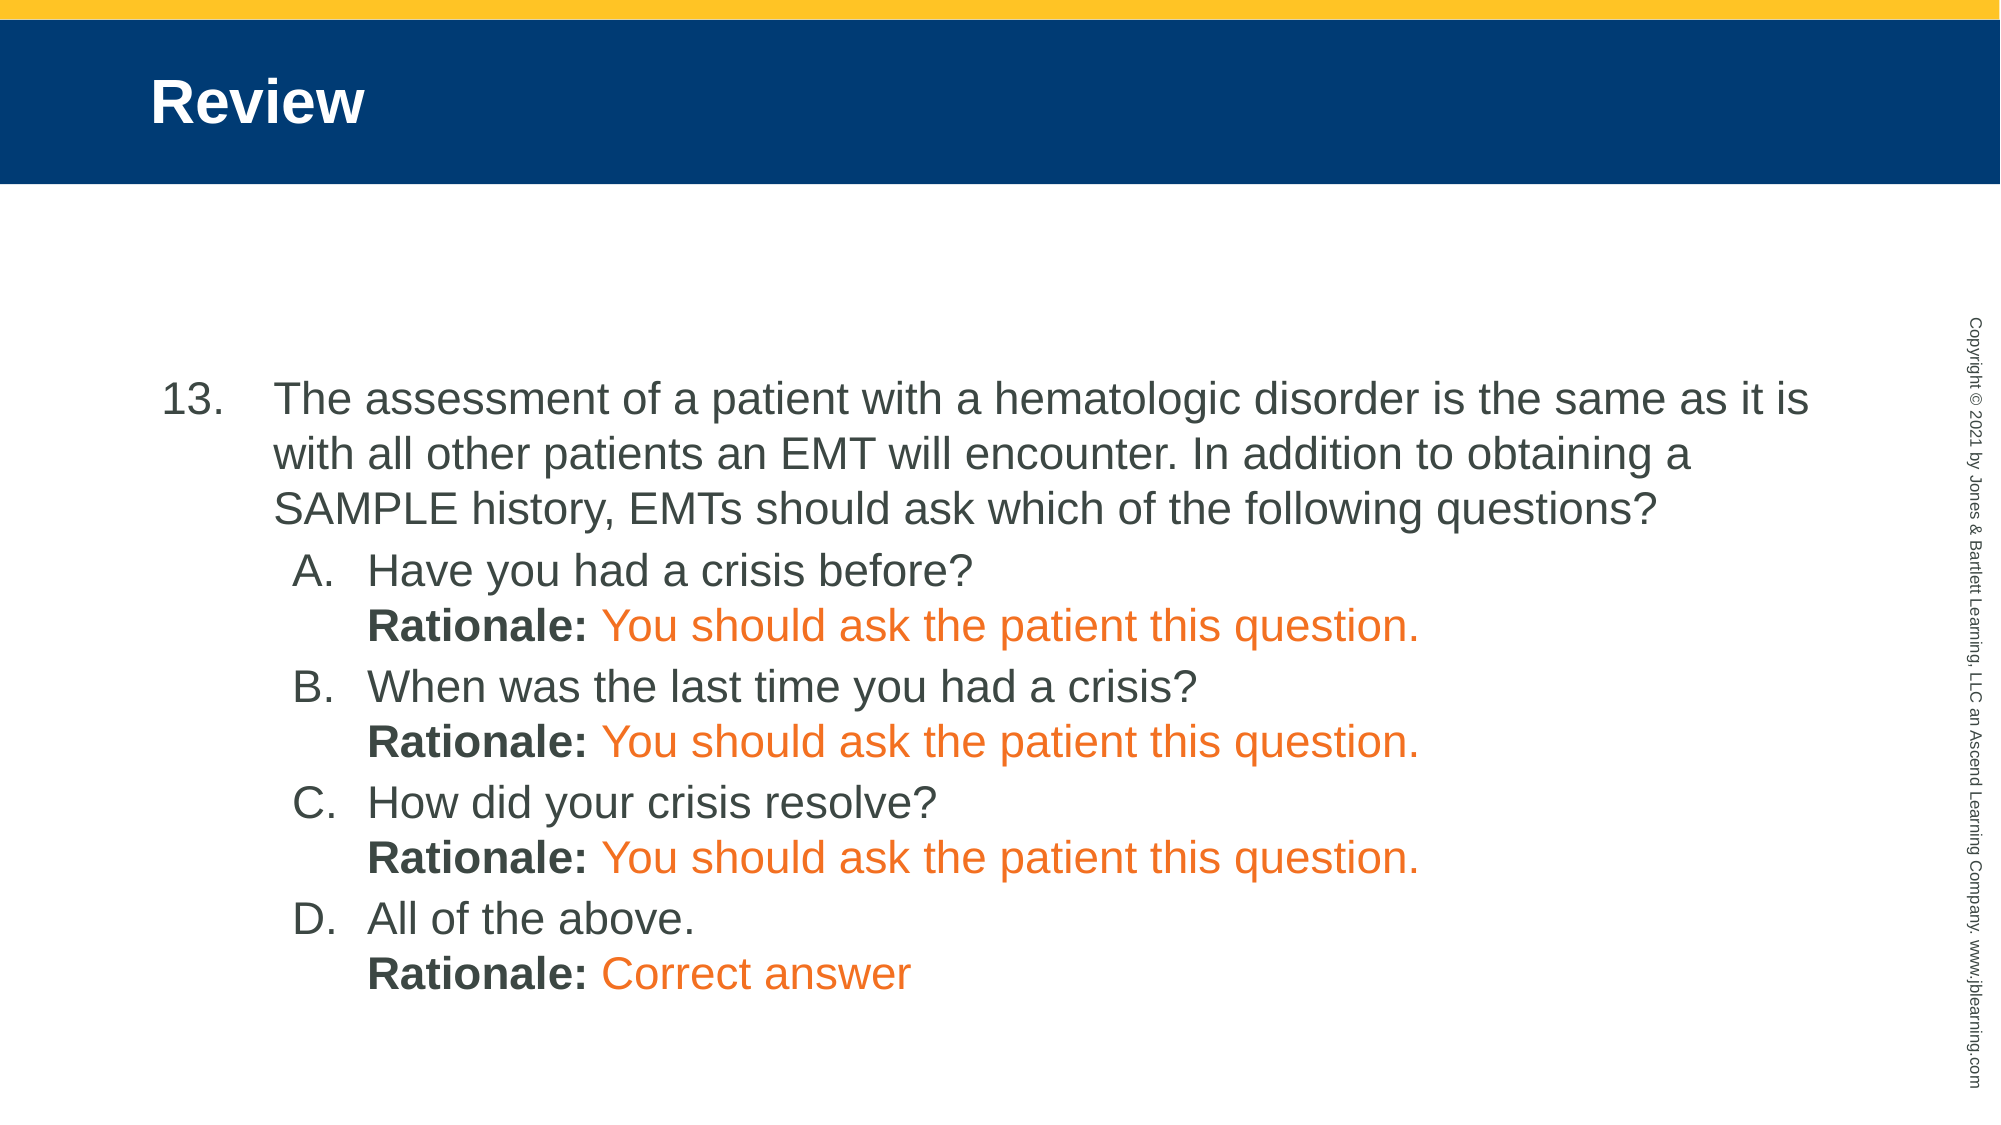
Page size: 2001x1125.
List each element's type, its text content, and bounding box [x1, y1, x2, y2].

list The assessment of a patient with a hematologic disorder is the same as it is with all other patients an EMT will encounter. In addition to obtaining a SAMPLE history, EMTs should ask which of the following questions? Have you had a crisis before? Rationale: You should ask the patient this question. When was the last time you had a crisis? Rationale: You should ask the patient this question. How did your crisis resolve? Rationale: You should ask the patient this question. All of the above. Rationale: Correct answer [146, 361, 1859, 1016]
title Review [0, 19, 2000, 185]
